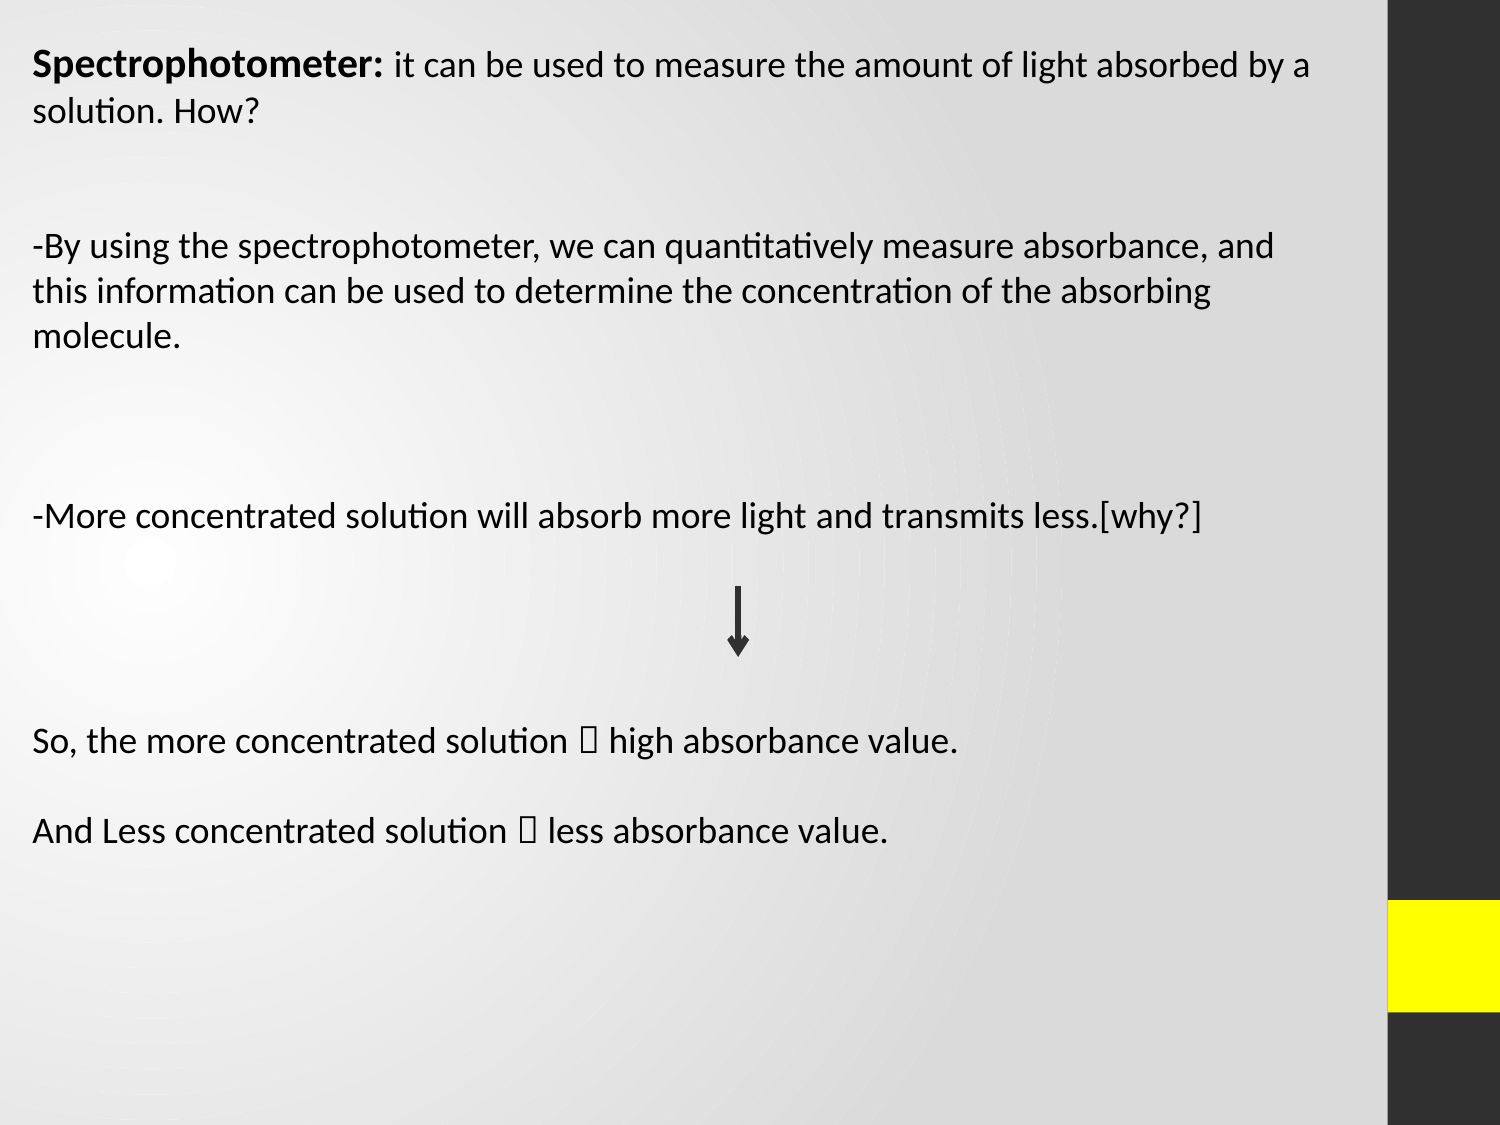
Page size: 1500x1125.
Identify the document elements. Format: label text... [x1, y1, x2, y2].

text_box Spectrophotometer: it can be used to measure the amount of light absorbed by a solution. How? -By using the spectrophotometer, we can quantitatively measure absorbance, and this information can be used to determine the concentration of the absorbing molecule. -More concentrated solution will absorb more light and transmits less.[why?] So, the more concentrated solution  high absorbance value. And Less concentrated solution  less absorbance value. [17, 28, 1353, 1084]
